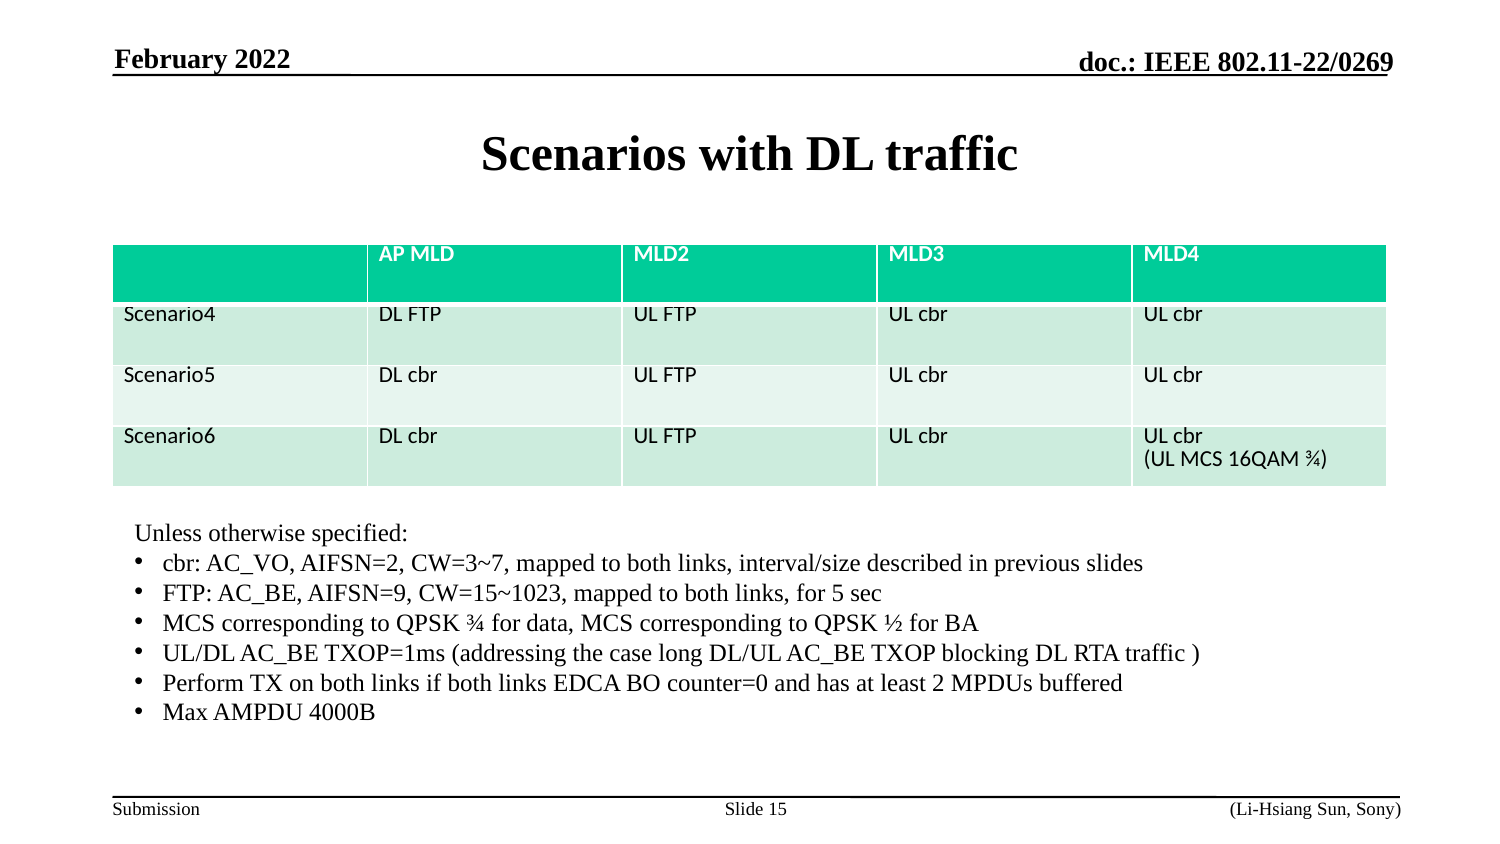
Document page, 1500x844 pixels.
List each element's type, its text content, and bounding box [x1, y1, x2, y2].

table_header [113, 245, 367, 302]
table_cell DL FTP [368, 307, 621, 365]
text_box Unless otherwise specified: cbr: AC_VO, AIFSN=2, CW=3~7, mapped to both links, interval/size described in previous slides FTP: AC_BE, AIFSN=9, CW=15~1023, mapped to both links, for 5 sec MCS corresponding to QPSK ¾ for data, MCS corresponding to QPSK ½ for BA UL/DL AC_BE TXOP=1ms (addressing the case long DL/UL AC_BE TXOP blocking DL RTA traffic ) Perform TX on both links if both links EDCA BO counter=0 and has at least 2 MPDUs buffered Max AMPDU 4000B [119, 508, 1338, 794]
table_cell DL cbr [368, 427, 621, 486]
table_cell Scenario5 [113, 366, 367, 425]
table_cell Scenario4 [113, 307, 367, 365]
table_cell Scenario6 [113, 427, 367, 486]
table_cell DL cbr [368, 366, 621, 425]
slide_number Slide 15 [712, 796, 800, 842]
table_cell UL cbr (UL MCS 16QAM ¾) [1133, 427, 1386, 486]
table_cell UL FTP [623, 366, 876, 425]
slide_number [114, 40, 423, 75]
table_cell UL FTP [623, 307, 876, 365]
table_cell UL cbr [1133, 366, 1386, 425]
table_cell UL cbr [878, 427, 1131, 486]
table_header MLD3 [878, 245, 1131, 302]
footer (Li-Hsiang Sun, Sony) [878, 796, 1402, 820]
table_cell UL cbr [878, 366, 1131, 425]
table_header AP MLD [368, 245, 621, 302]
table_header MLD4 [1133, 245, 1386, 302]
table_header MLD2 [623, 245, 876, 302]
table_cell UL cbr [878, 307, 1131, 365]
table_cell UL FTP [623, 427, 876, 486]
table_cell UL cbr [1133, 307, 1386, 365]
title Scenarios with DL traffic [112, 84, 1388, 216]
